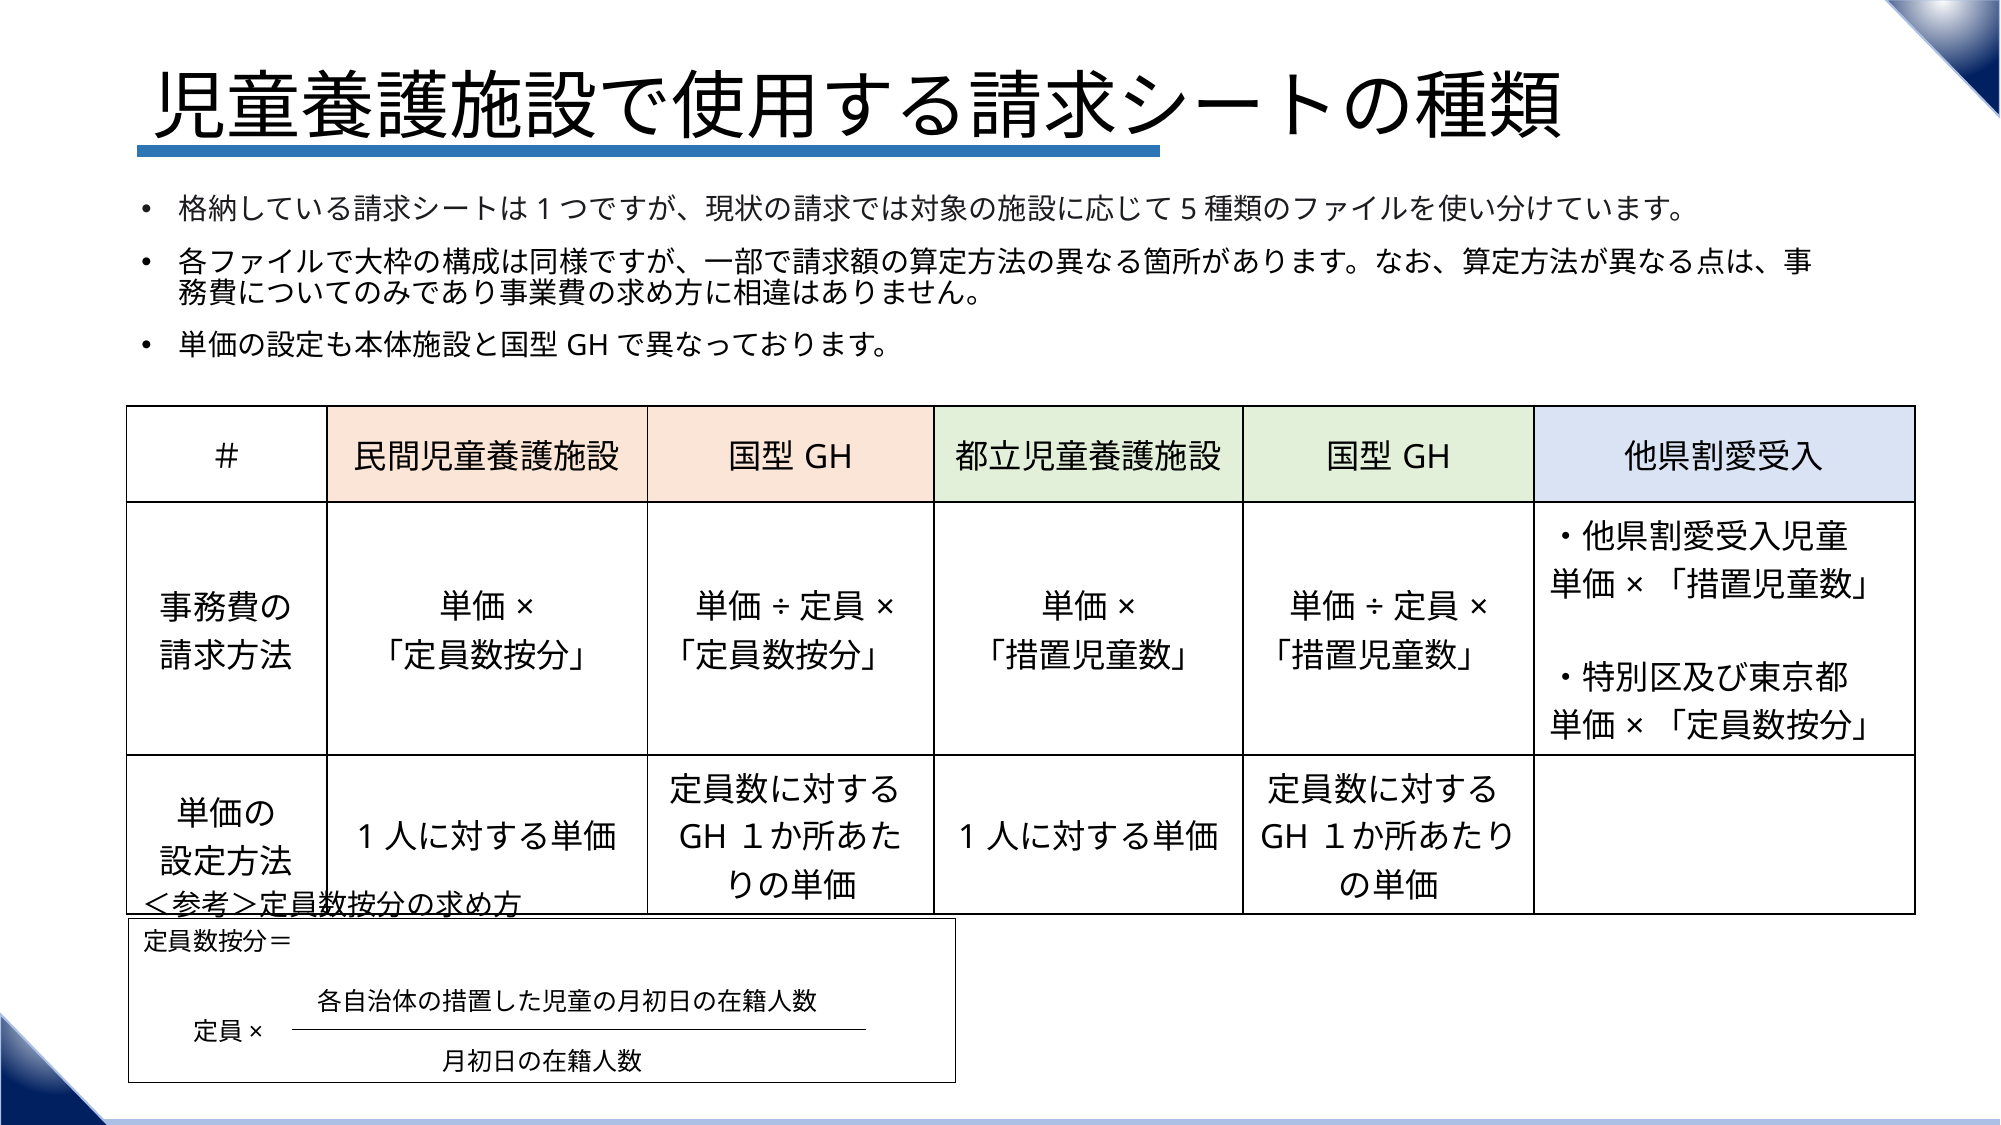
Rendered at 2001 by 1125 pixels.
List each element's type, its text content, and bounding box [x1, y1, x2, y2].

table_header 他県割愛受入 [1535, 407, 1914, 501]
table_cell 単価÷定員× 「措置児童数」 [1244, 503, 1533, 754]
table_cell 単価÷定員× 「定員数按分」 [648, 503, 933, 754]
table_cell 定員数に対するGH１か所あたりの単価 [648, 756, 933, 878]
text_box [126, 878, 956, 1085]
table_cell ・他県割愛受入児童 単価×「措置児童数」 ・特別区及び東京都 単価×「定員数按分」 [1535, 503, 1914, 754]
table_header 国型GH [1244, 407, 1533, 501]
table_header 国型GH [648, 407, 933, 501]
table_header 都立児童養護施設 [935, 407, 1242, 501]
title 児童養護施設で使用する請求シートの種類 [137, 59, 1863, 157]
table_cell 単価× 「定員数按分」 [328, 503, 647, 754]
table_cell 事務費の 請求方法 [127, 503, 326, 754]
table_cell 1人に対する単価 [935, 756, 1242, 913]
list 格納している請求シートは1つですが、現状の請求では対象の施設に応じて5種類のファイルを使い分けています。 各ファイルで大枠の構成は同様ですが、一部で請求額の算定方法の異なる箇所があります。なお、算定方法が異なる点は、事務費についてのみであり事業費の求め方に相違はありません。 単価の設定も本体施設と国型GHで異なっております。 [126, 187, 1852, 386]
table_header ＃ [127, 407, 326, 501]
table_cell [1535, 756, 1914, 913]
table_header 民間児童養護施設 [328, 407, 647, 501]
table_cell 1人に対する単価 [328, 756, 647, 878]
table_cell 単価の 設定方法 [127, 756, 326, 878]
table_cell 定員数に対するGH１か所あたりの単価 [1244, 756, 1533, 913]
table_cell 単価× 「措置児童数」 [935, 503, 1242, 754]
